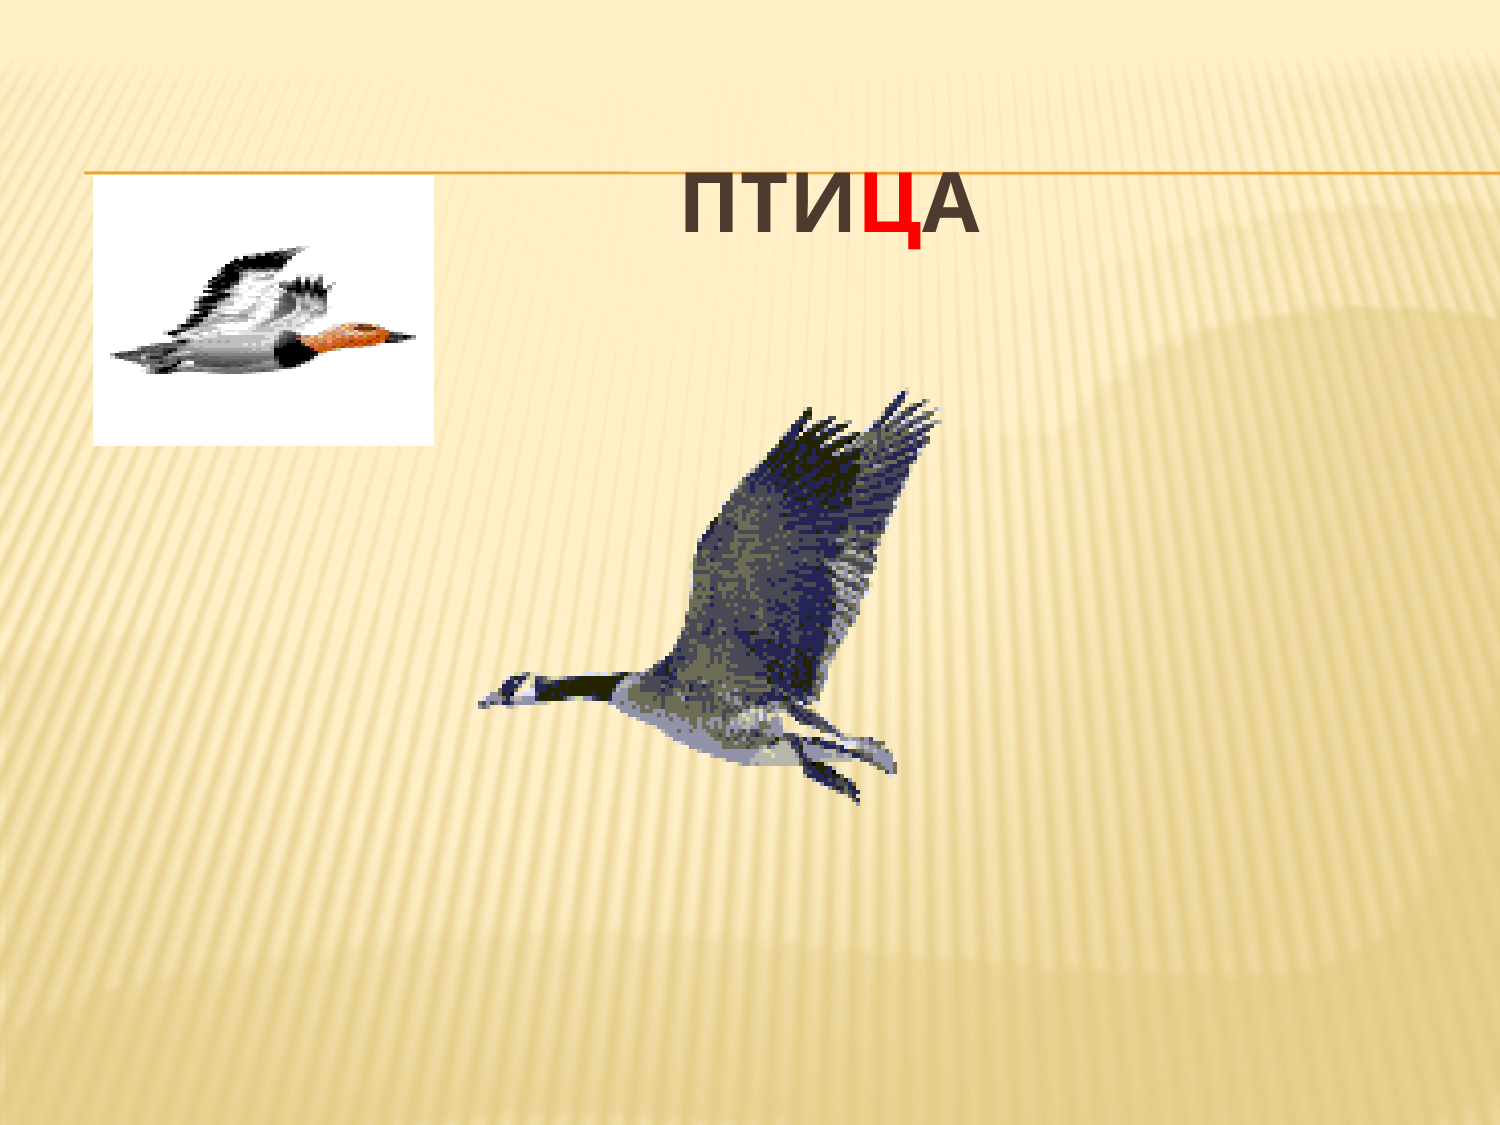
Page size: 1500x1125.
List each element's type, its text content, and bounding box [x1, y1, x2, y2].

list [421, 355, 1032, 873]
picture [93, 175, 434, 446]
title птица [117, 93, 1500, 305]
